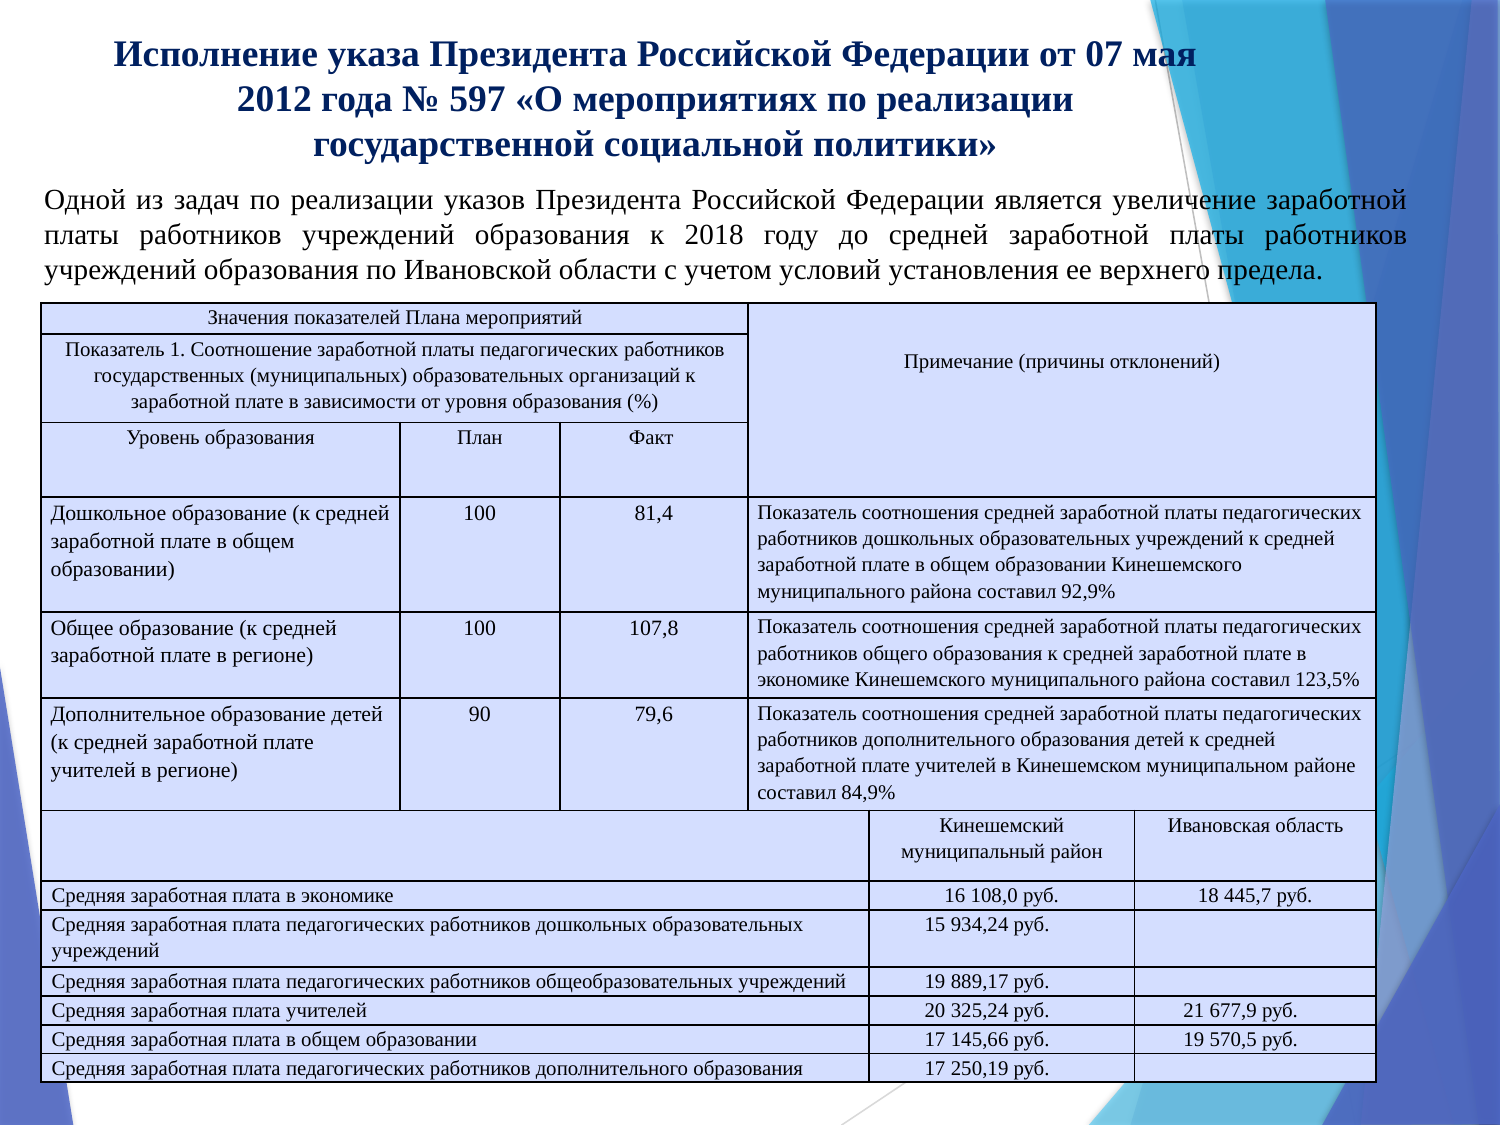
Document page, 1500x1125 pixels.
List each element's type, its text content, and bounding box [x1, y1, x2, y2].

table_cell План [401, 423, 559, 496]
table_cell Дополнительное образование детей (к средней заработной плате учителей в регионе) [42, 699, 399, 810]
table_cell [1135, 1054, 1375, 1081]
table_header [42, 811, 868, 880]
table_cell Показатель соотношения средней заработной платы педагогических работников дополнительного образования детей к средней заработной плате учителей в Кинешемском муниципальном районе составил 84,9% [749, 699, 1375, 810]
table_cell Средняя заработная плата педагогических работников общеобразовательных учреждений [42, 968, 868, 995]
table_header Примечание (причины отклонений) [749, 304, 1375, 496]
text_box Одной из задач по реализации указов Президента Российской Федерации является увеличение заработной платы работников учреждений образования к 2018 году до средней заработной платы работников учреждений образования по Ивановской области с учетом условий установления ее верхнего предела. [29, 172, 1424, 293]
table_header Кинешемский муниципальный район [870, 811, 1134, 880]
table_cell 79,6 [561, 699, 747, 810]
table_header Значения показателей Плана мероприятий [42, 304, 747, 333]
table_cell 90 [401, 699, 559, 810]
table_cell Показатель 1. Соотношение заработной платы педагогических работников государственных (муниципальных) образовательных организаций к заработной плате в зависимости от уровня образования (%) [42, 335, 747, 422]
table_cell 100 [401, 498, 559, 611]
table_cell Показатель соотношения средней заработной платы педагогических работников дошкольных образовательных учреждений к средней заработной плате в общем образовании Кинешемского муниципального района составил 92,9% [749, 498, 1375, 611]
table_cell Уровень образования [42, 423, 399, 496]
table_cell Средняя заработная плата педагогических работников дополнительного образования [42, 1054, 868, 1081]
table_cell 19 570,5 руб. [1135, 1026, 1375, 1053]
table_cell [1135, 911, 1375, 966]
text_box Исполнение указа Президента Российской Федерации от 07 мая 2012 года № 597 «О мероприятиях по реализации государственной социальной политики» [76, 21, 1235, 171]
table_cell Факт [561, 423, 747, 496]
table_cell 17 145,66 руб. [870, 1026, 1134, 1053]
table_cell 19 889,17 руб. [870, 968, 1134, 995]
table_cell Средняя заработная плата учителей [42, 997, 868, 1024]
table_cell Средняя заработная плата педагогических работников дошкольных образовательных учреждений [42, 911, 868, 966]
table_cell 21 677,9 руб. [1135, 997, 1375, 1024]
table_cell 107,8 [561, 613, 747, 697]
table_cell Средняя заработная плата в общем образовании [42, 1026, 868, 1053]
table_cell [1135, 968, 1375, 995]
table_cell 15 934,24 руб. [870, 911, 1134, 966]
table_cell Общее образование (к средней заработной плате в регионе) [42, 613, 399, 697]
table_cell Показатель соотношения средней заработной платы педагогических работников общего образования к средней заработной плате в экономике Кинешемского муниципального района составил 123,5% [749, 613, 1375, 697]
table_cell 17 250,19 руб. [870, 1054, 1134, 1081]
table_cell 100 [401, 613, 559, 697]
table_cell Дошкольное образование (к средней заработной плате в общем образовании) [42, 498, 399, 611]
table_header Ивановская область [1135, 811, 1375, 880]
table_cell 16 108,0 руб. [870, 882, 1134, 909]
table_cell 20 325,24 руб. [870, 997, 1134, 1024]
table_cell 18 445,7 руб. [1135, 882, 1375, 909]
table_cell 81,4 [561, 498, 747, 611]
table_cell Средняя заработная плата в экономике [42, 882, 868, 909]
